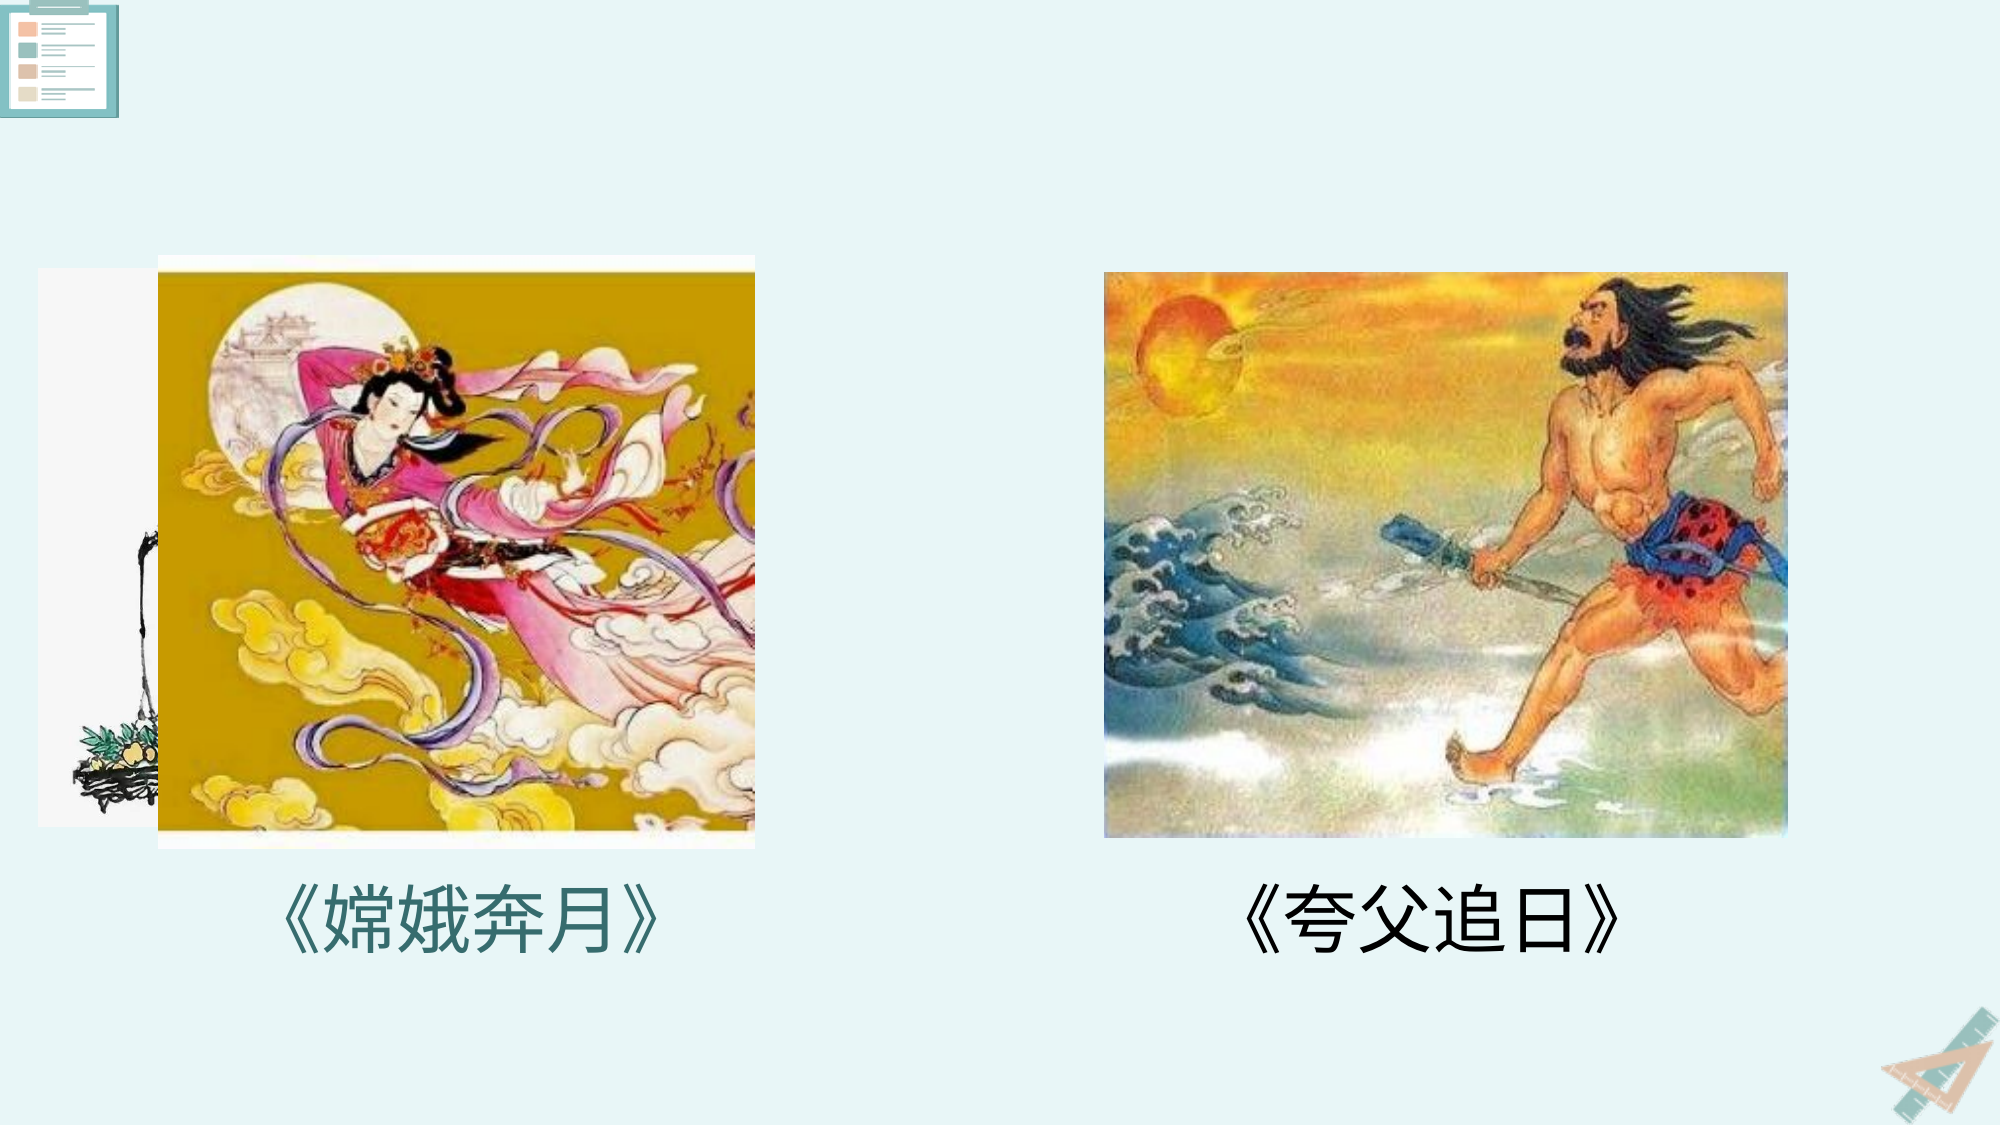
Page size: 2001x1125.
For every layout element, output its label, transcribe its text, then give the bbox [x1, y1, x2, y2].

text_box 《夸父追日》 [1124, 838, 1740, 1016]
picture [0, 0, 119, 119]
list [38, 268, 158, 827]
text_box 《嫦娥奔月》 [163, 819, 780, 1016]
picture [1104, 272, 1788, 838]
picture [158, 255, 755, 849]
picture [1881, 1006, 2000, 1125]
